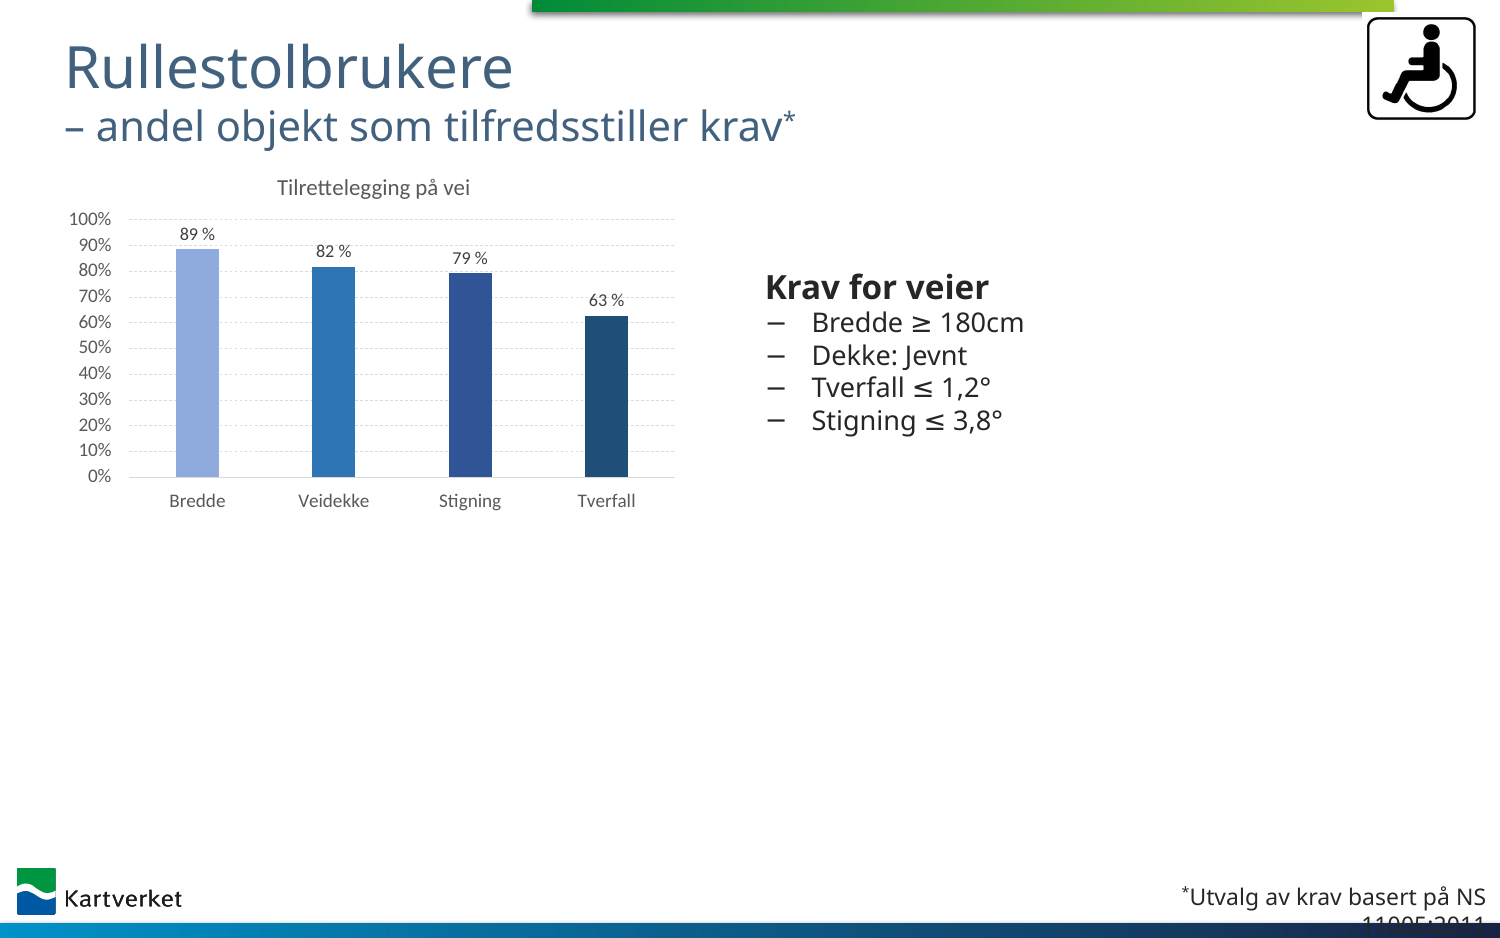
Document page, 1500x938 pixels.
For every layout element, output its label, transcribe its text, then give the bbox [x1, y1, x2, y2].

text_box Rullestolbrukere – andel objekt som tilfredsstiller krav* [49, 25, 1431, 158]
picture [1362, 12, 1481, 126]
picture [62, 166, 686, 519]
text_box Krav for veier Bredde ≥ 180cm Dekke: Jevnt Tverfall ≤ 1,2° Stigning ≤ 3,8° [750, 258, 1234, 444]
text_box *Utvalg av krav basert på NS 11005:2011 [1068, 873, 1500, 938]
